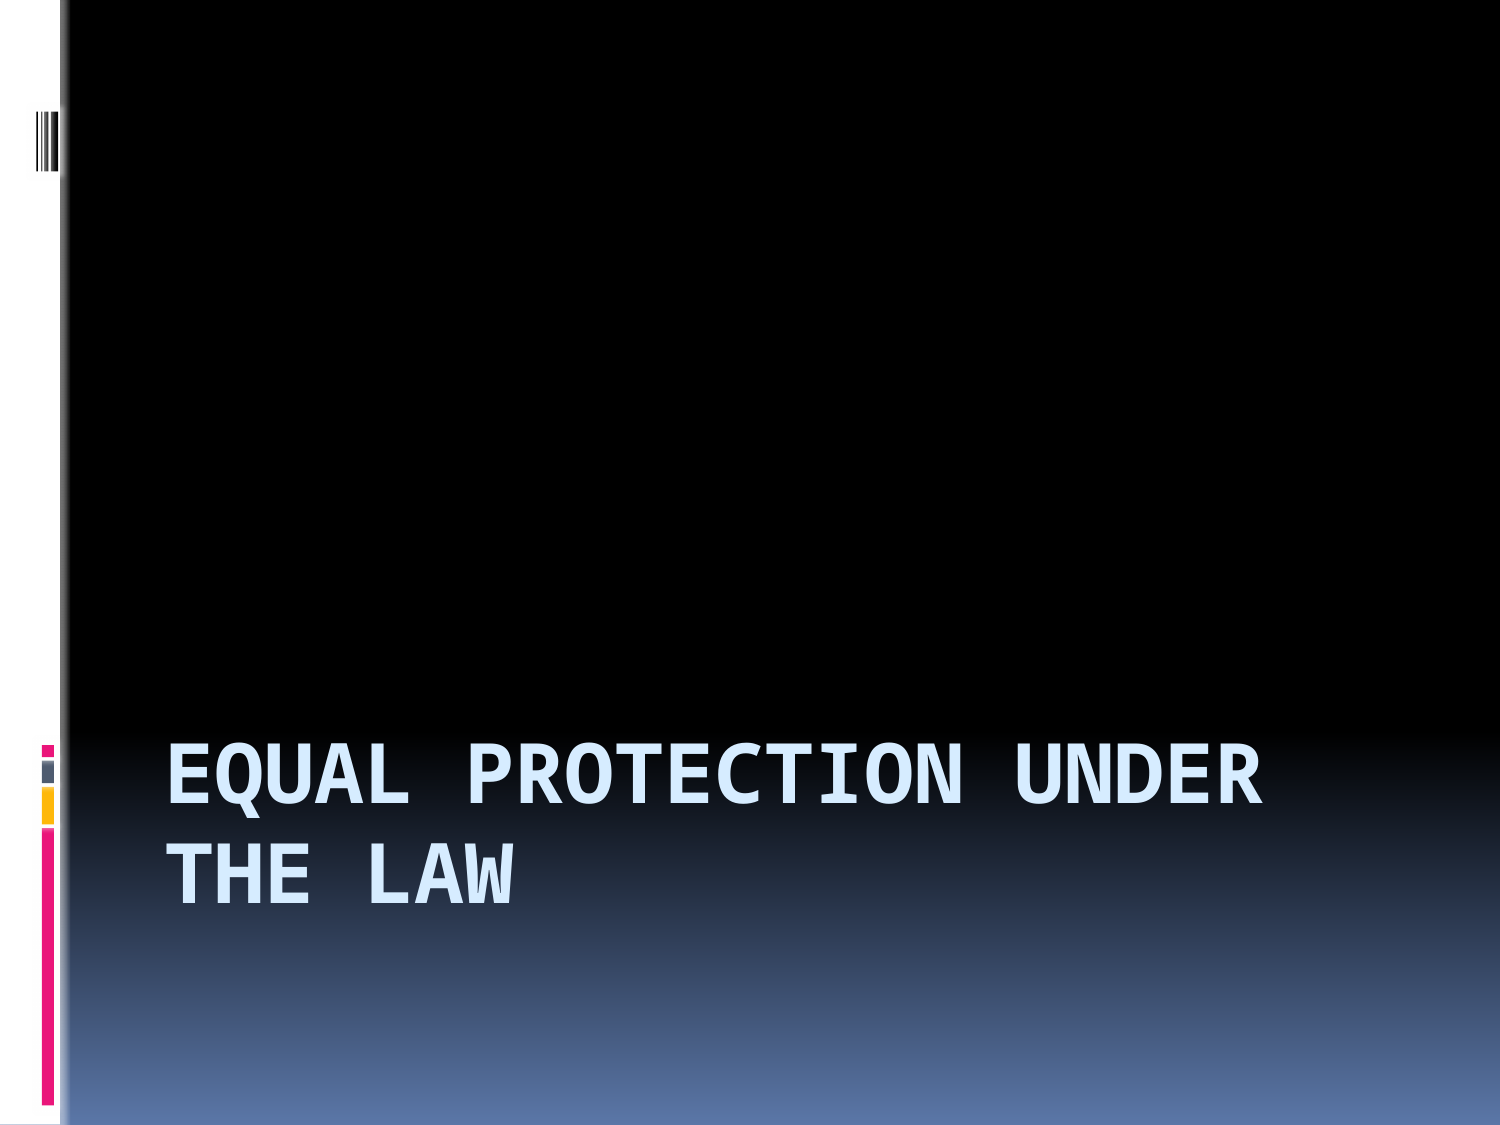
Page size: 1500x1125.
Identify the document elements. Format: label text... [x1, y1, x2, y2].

title Equal Protection under the Law [150, 712, 1425, 1037]
